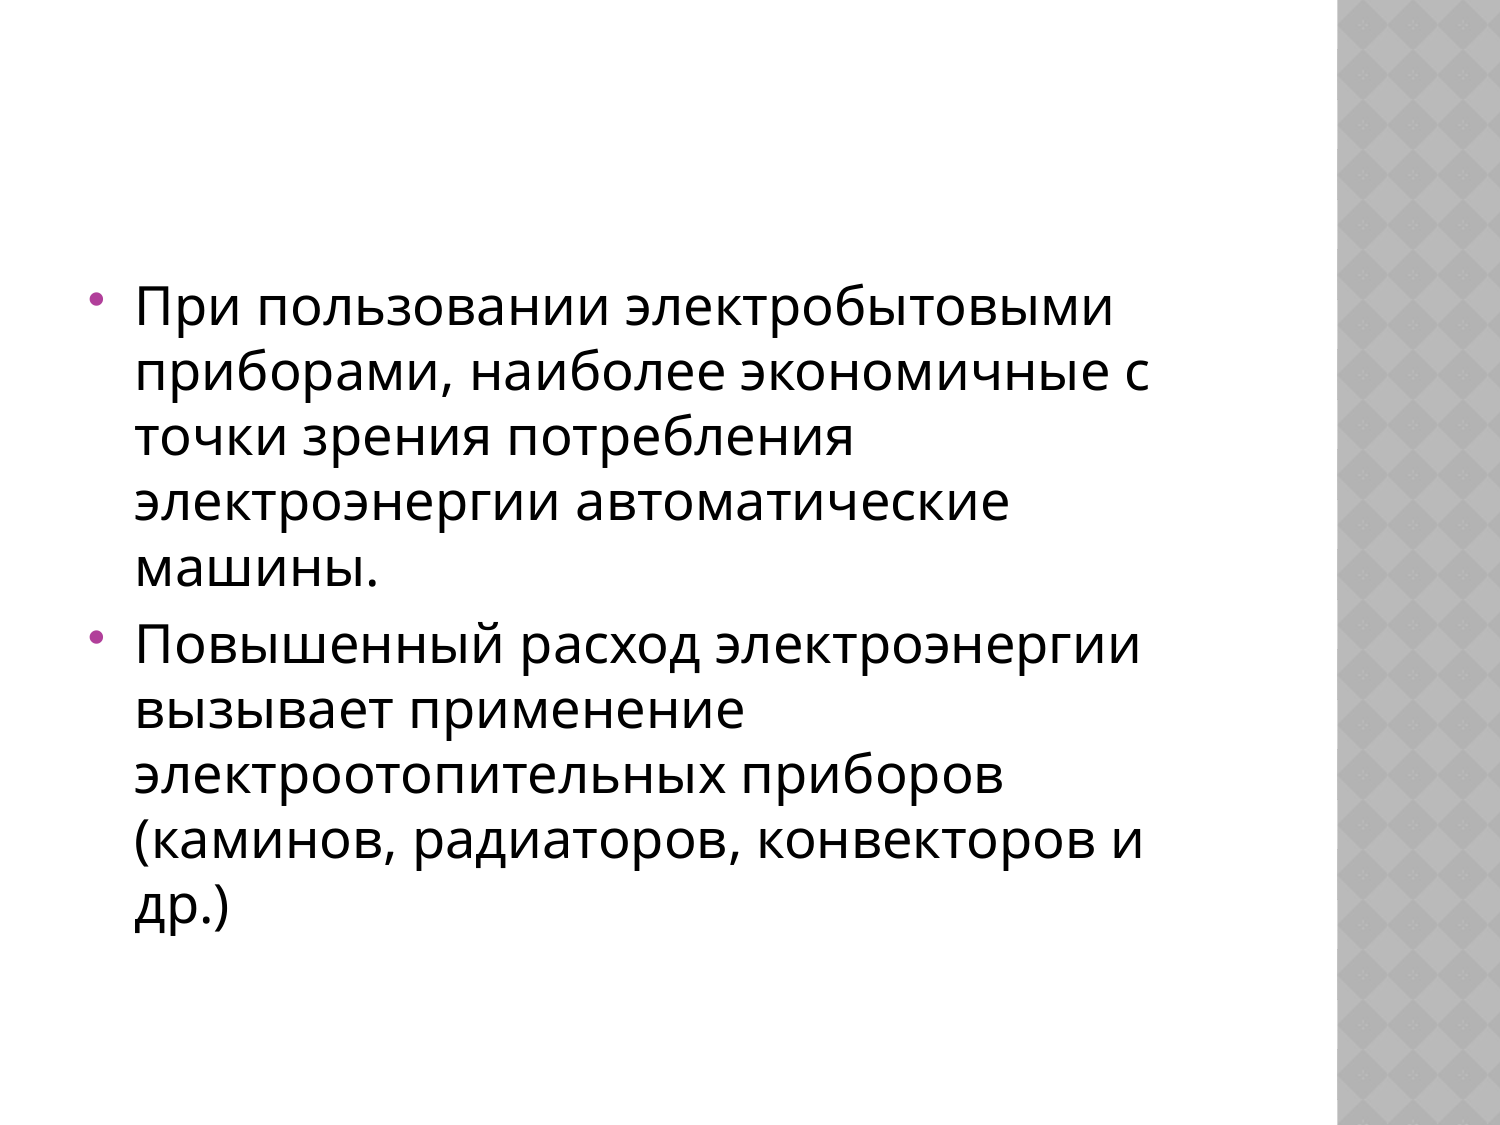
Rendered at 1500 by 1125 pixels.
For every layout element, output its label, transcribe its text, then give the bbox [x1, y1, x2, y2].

table_cell 3 [1337, 0, 1500, 1125]
list При пользовании электробытовыми приборами, наиболее экономичные с точки зрения потребления электроэнергии автоматические машины. Повышенный расход электроэнергии вызывает применение электроотопительных приборов (каминов, радиаторов, конвекторов и др.) [75, 264, 1263, 1059]
